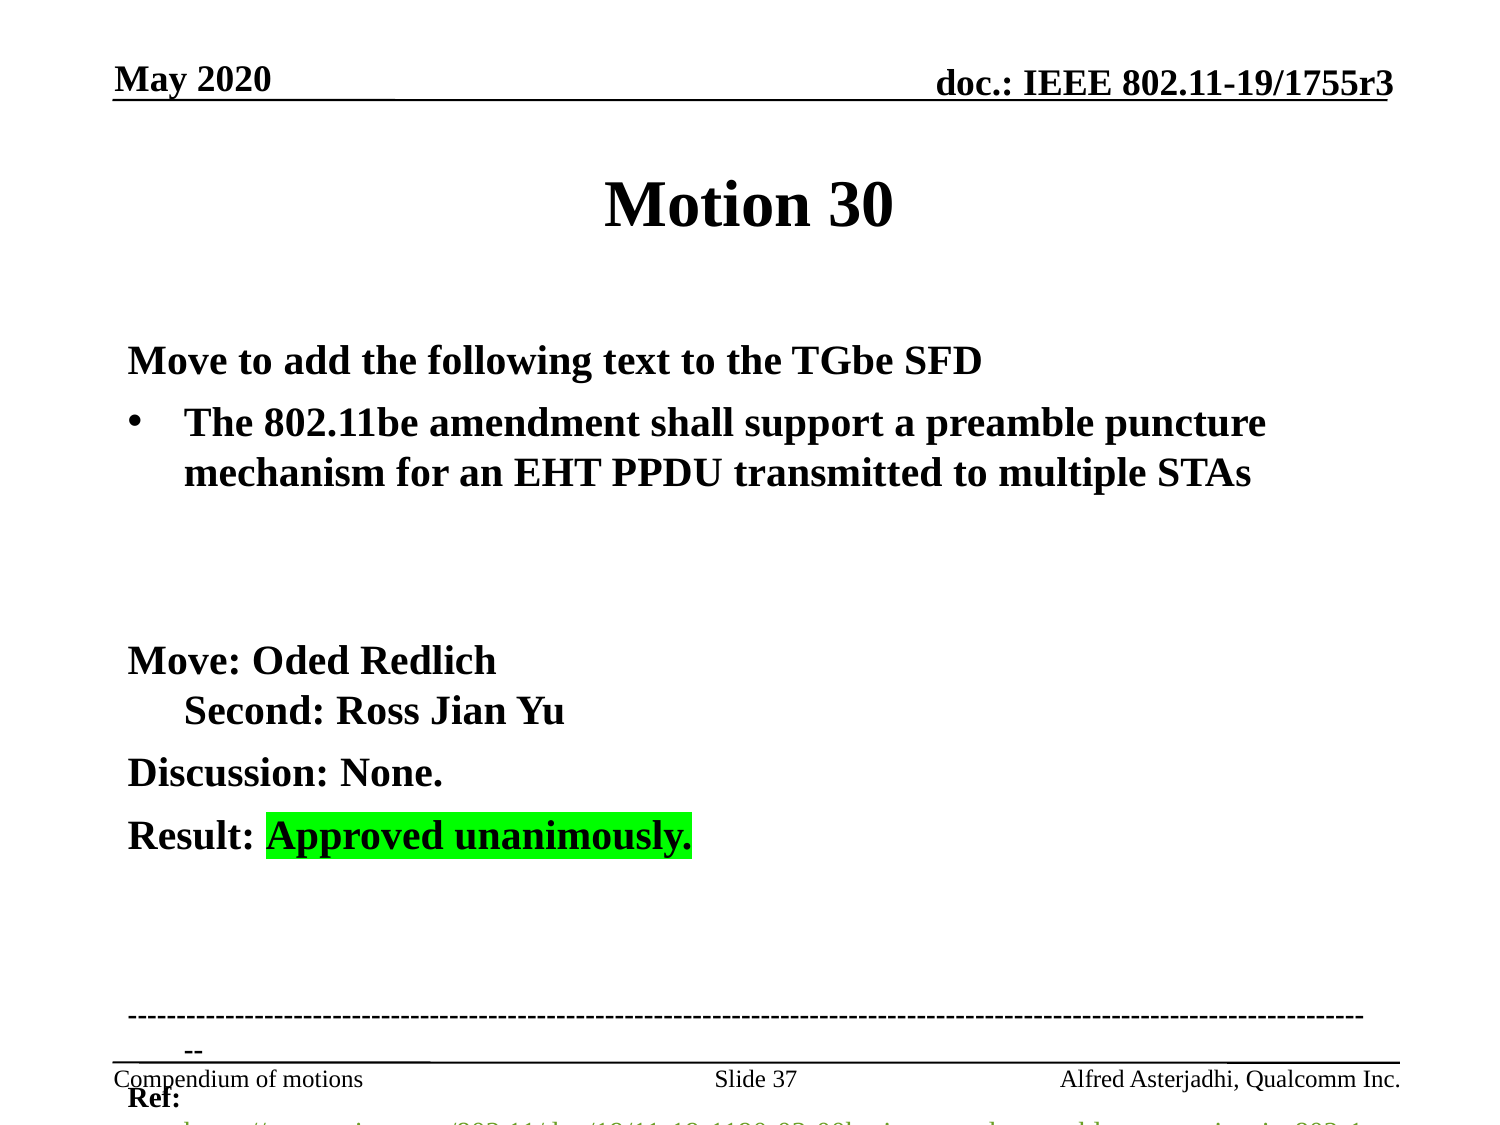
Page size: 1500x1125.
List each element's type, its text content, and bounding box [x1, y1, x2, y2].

list Move to add the following text to the TGbe SFD The 802.11be amendment shall support a preamble puncture mechanism for an EHT PPDU transmitted to multiple STAs Move: Oded Redlich Second: Ross Jian Yu Discussion: None. Result: Approved unanimously. --------------------------------------------------------------------------------------------------------------------------------- Ref: https://mentor.ieee.org/802.11/dcn/19/11-19-1190-03-00be-improved-preamble-puncturing-in-802-11be.pptx [112, 324, 1388, 1063]
title Motion 30 [112, 112, 1388, 288]
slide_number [114, 54, 423, 100]
footer Alfred Asterjadhi, Qualcomm Inc. [878, 1061, 1402, 1093]
slide_number Slide 37 [712, 1061, 800, 1123]
